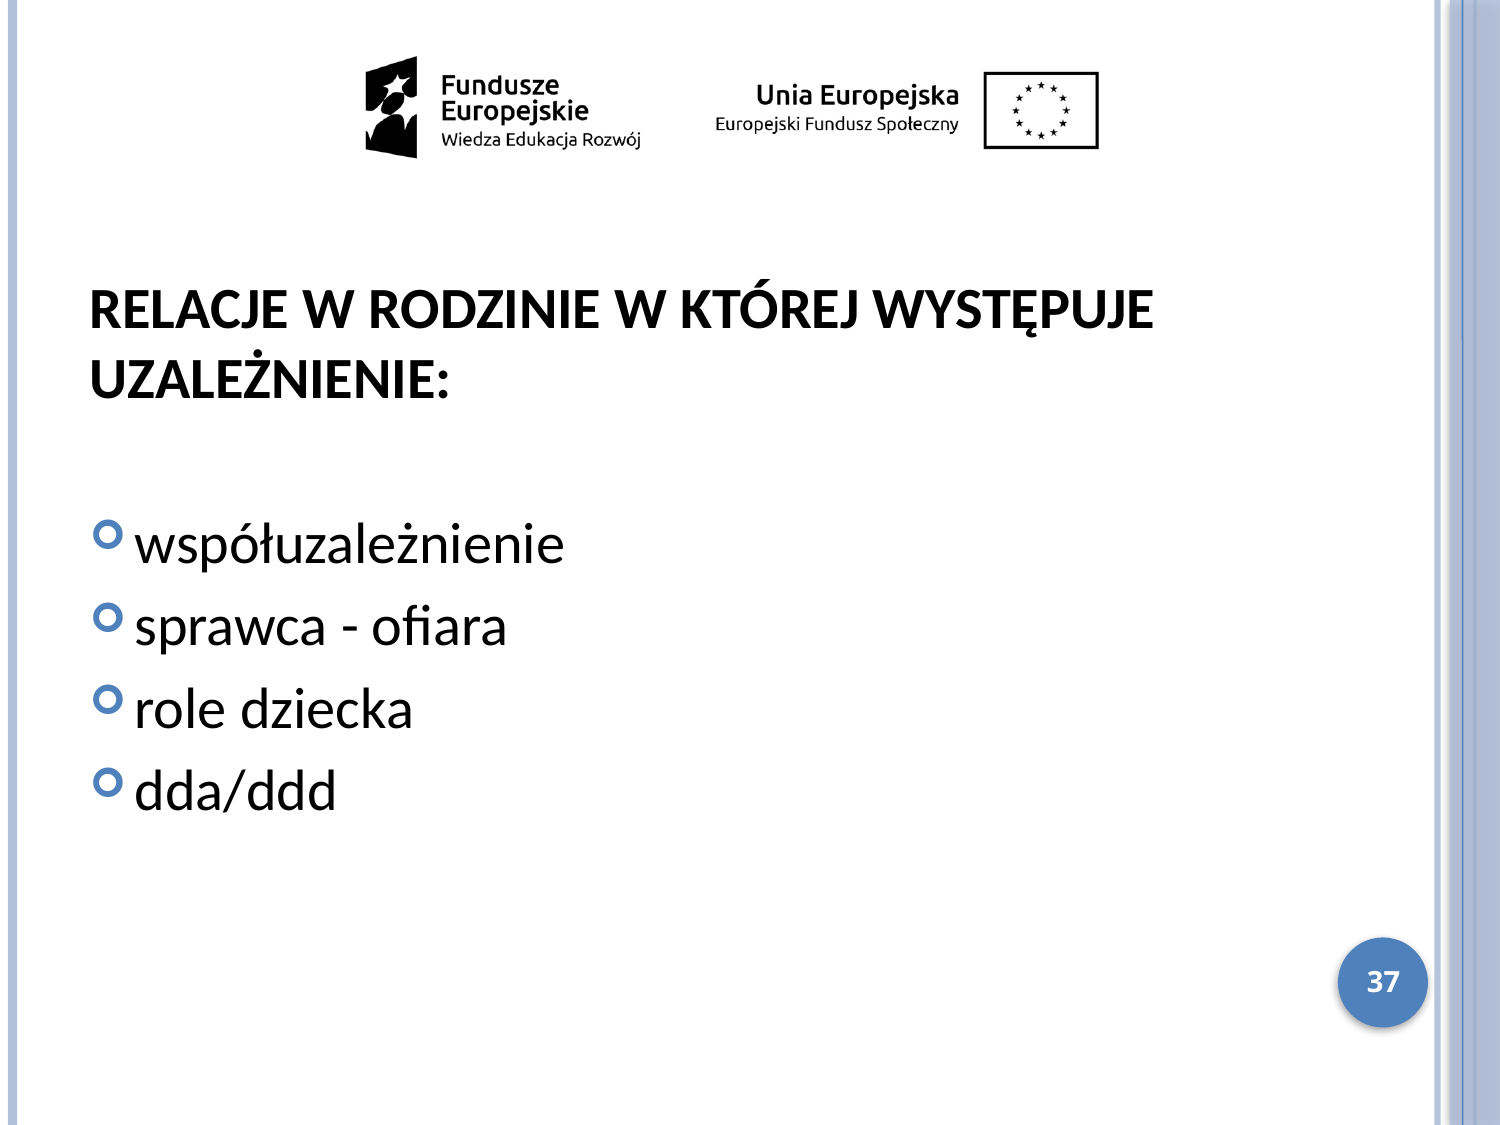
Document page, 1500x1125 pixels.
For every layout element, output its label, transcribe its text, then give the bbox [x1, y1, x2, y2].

slide_number 37 [1333, 940, 1434, 1027]
list RELACJE W RODZINIE W KTÓREJ WYSTĘPUJE UZALEŻNIENIE: współuzależnienie sprawca - ofiara role dziecka dda/ddd [75, 262, 1300, 1062]
picture [340, 30, 1124, 184]
